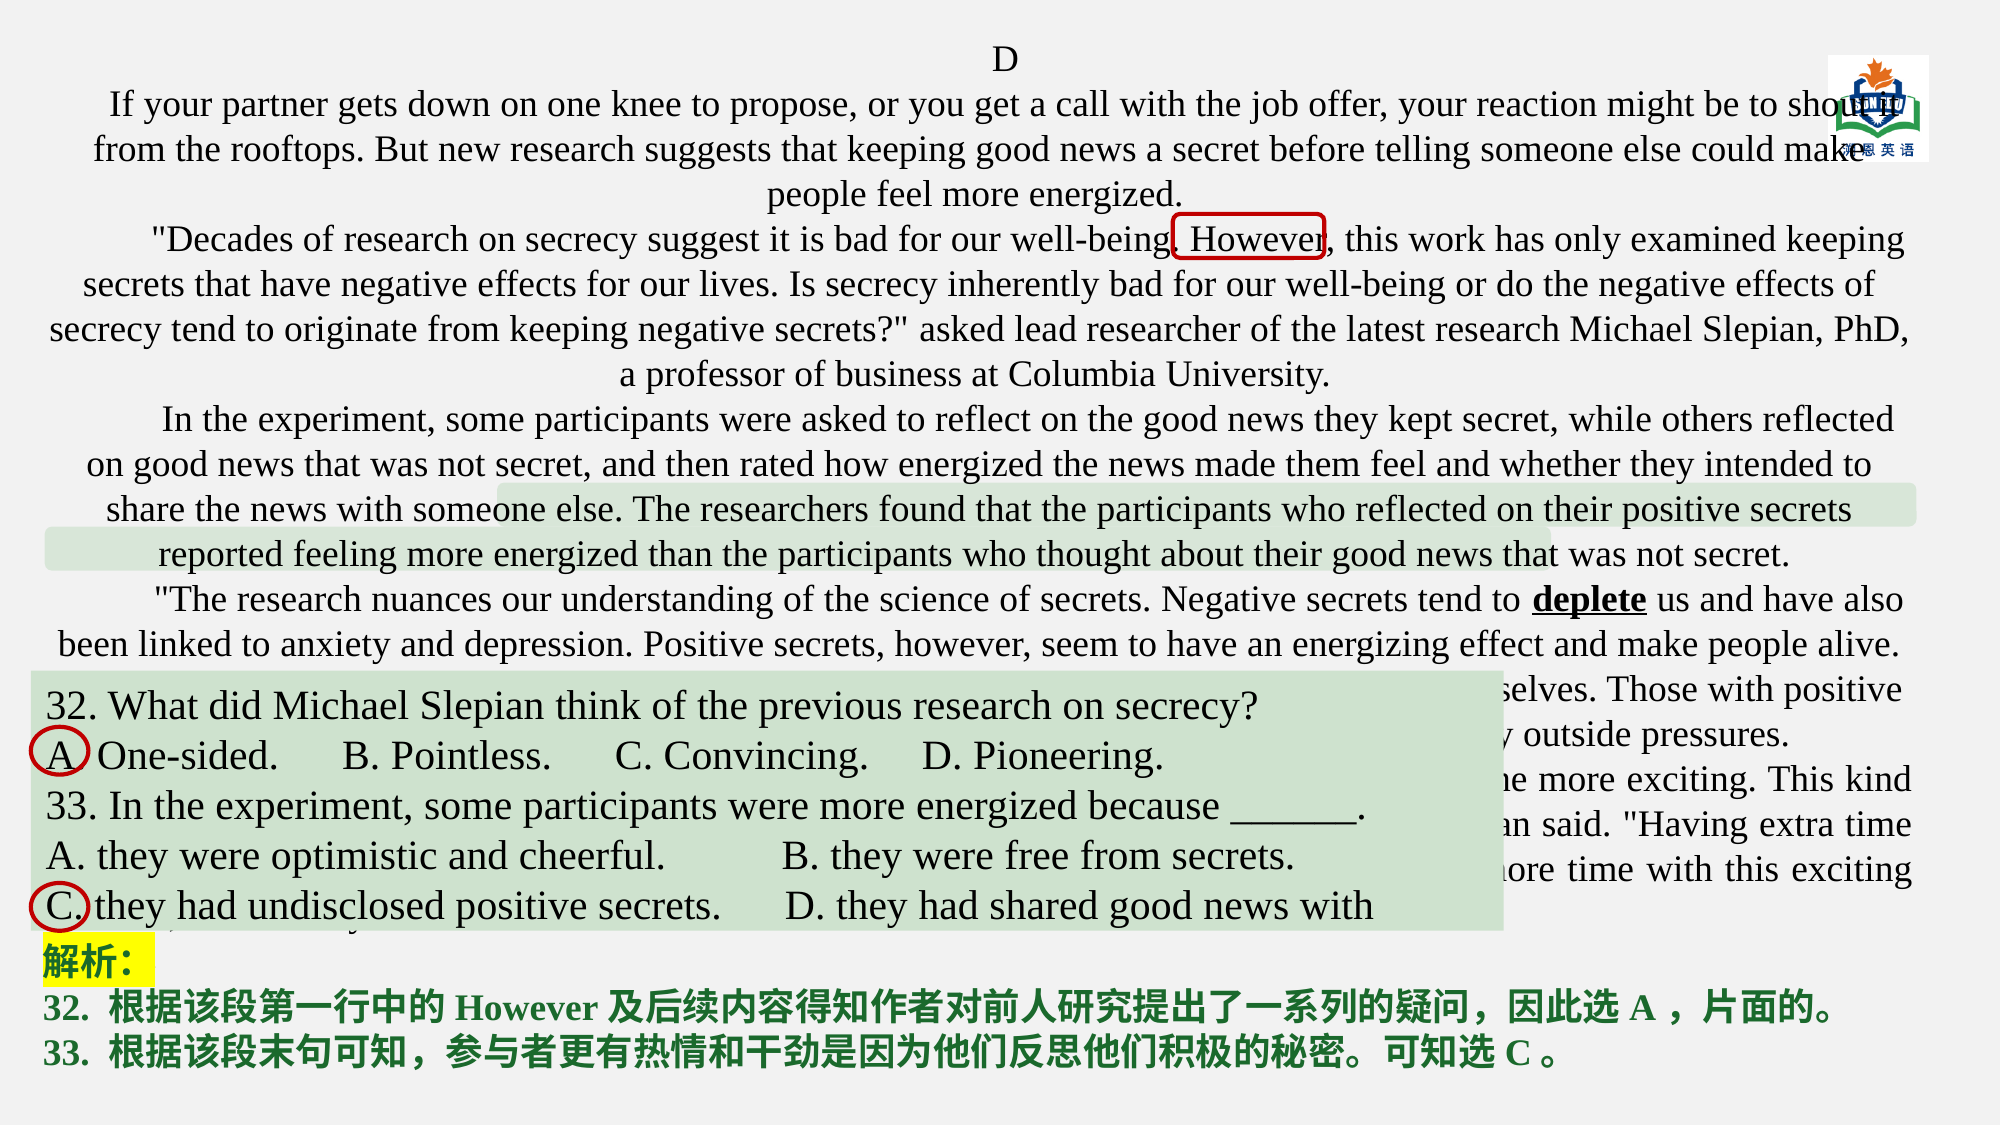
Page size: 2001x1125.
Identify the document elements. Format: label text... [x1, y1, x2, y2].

text_box 32. What did Michael Slepian think of the previous research on secrecy? A. One-sided. B. Pointless. C. Convincing. D. Pioneering. 33. In the experiment, some participants were more energized because ______. A. they were optimistic and cheerful. B. they were free from secrets. C. they had undisclosed positive secrets. D. they had shared good news with others. [30, 670, 1504, 930]
text_box [1171, 212, 1326, 259]
text_box 解析： 32. 根据该段第一行中的However及后续内容得知作者对前人研究提出了一系列的疑问，因此选A，片面的。 33. 根据该段末句可知，参与者更有热情和干劲是因为他们反思他们积极的秘密。可知选C。 [28, 930, 1917, 1081]
text_box [29, 881, 90, 932]
text_box [29, 725, 90, 776]
text_box D If your partner gets down on one knee to propose, or you get a call with the job offer, your reaction might be to shout it from the rooftops. But new research suggests that keeping good news a secret before telling someone else could make people feel more energized. "Decades of research on secrecy suggest it is bad for our well-being. However, this work has only examined keeping secrets that have negative effects for our lives. Is secrecy inherently bad for our well-being or do the negative effects of secrecy tend to originate from keeping negative secrets?" asked lead researcher of the latest research Michael Slepian, PhD, a professor of business at Columbia University. In the experiment, some participants were asked to reflect on the good news they kept secret, while others reflected on good news that was not secret, and then rated how energized the news made them feel and whether they intended to share the news with someone else. The researchers found that the participants who reflected on their positive secrets reported feeling more energized than the participants who thought about their good news that was not secret. "The research nuances our understanding of the science of secrets. Negative secrets tend to deplete us and have also been linked to anxiety and depression. Positive secrets, however, seem to have an energizing effect and make people alive. One factor could be that people often have different motivations for keeping good news to themselves. Those with positive secrets were much more likely to keep quiet for internal reasons, not because they felt any outside pressures. "People sometimes go to great lengths to plan revealing a positive secret to make it all the more exciting. This kind of surprise can be intensely enjoyable, but surprise is the most fleeting of our emotions, " Slepian said. "Having extra time days, weeks or even longer-to imagine the joyful surprise on another person's face allows us more time with this exciting moment, even if only in our own minds. " [30, 26, 1930, 941]
